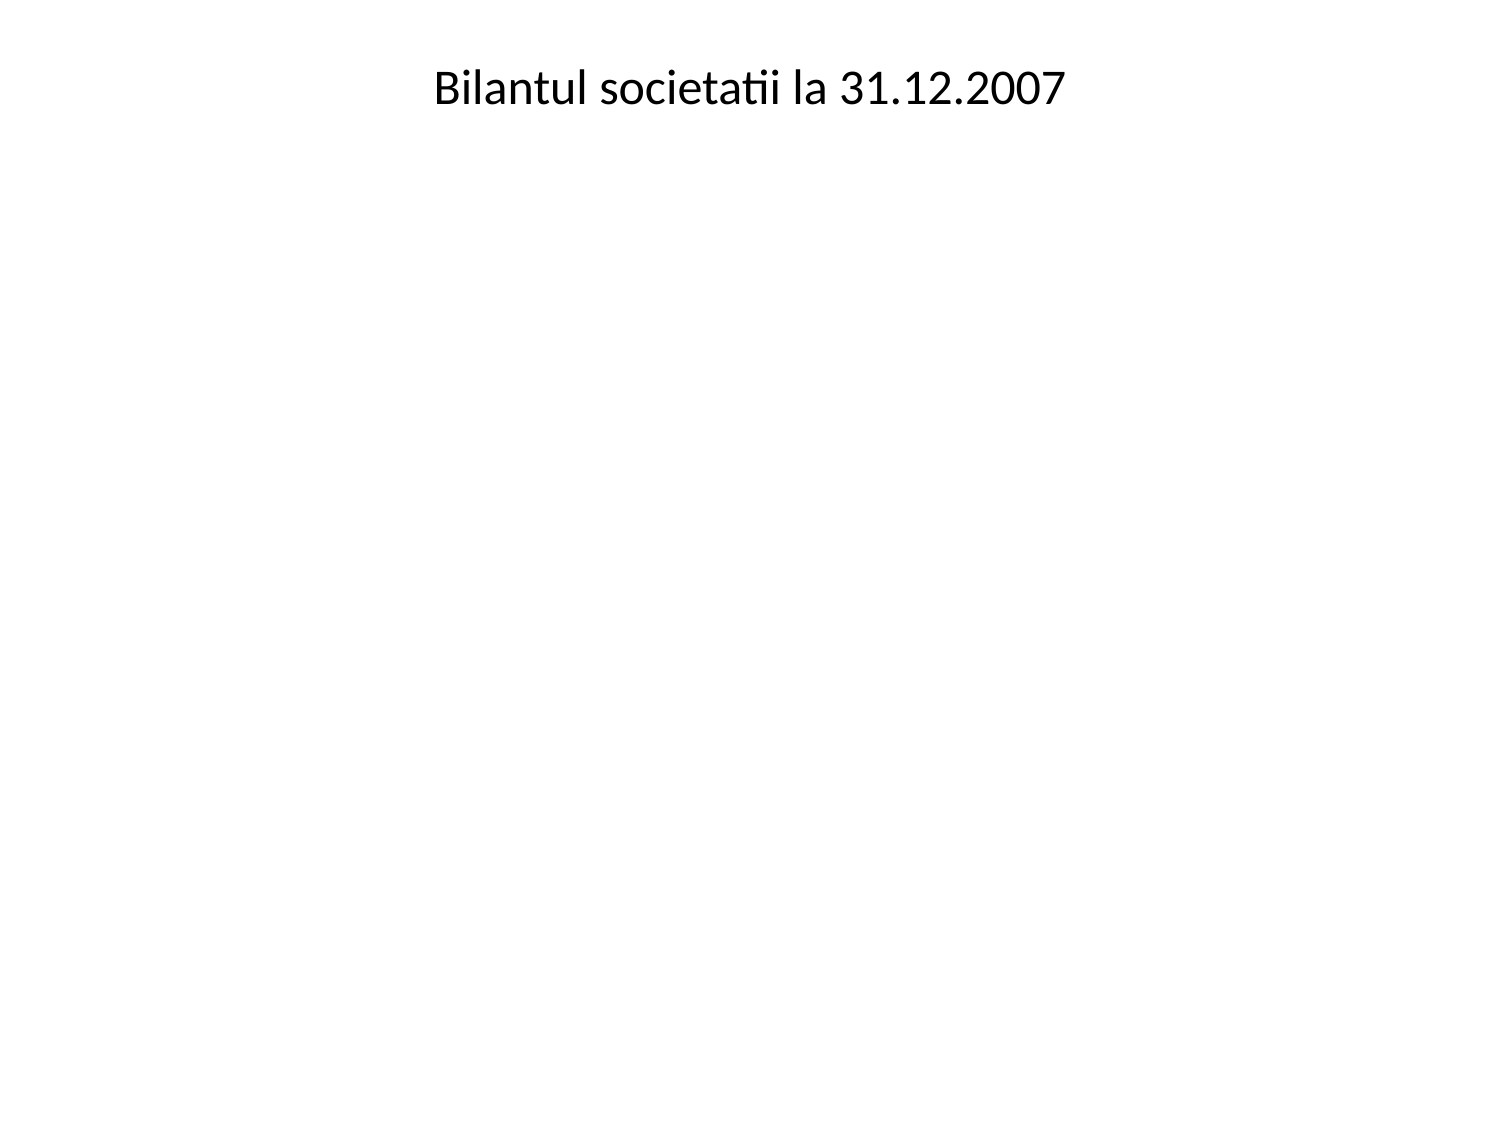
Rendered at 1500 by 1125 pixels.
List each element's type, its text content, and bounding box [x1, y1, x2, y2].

title Bilantul societatii la 31.12.2007 [75, 45, 1425, 125]
